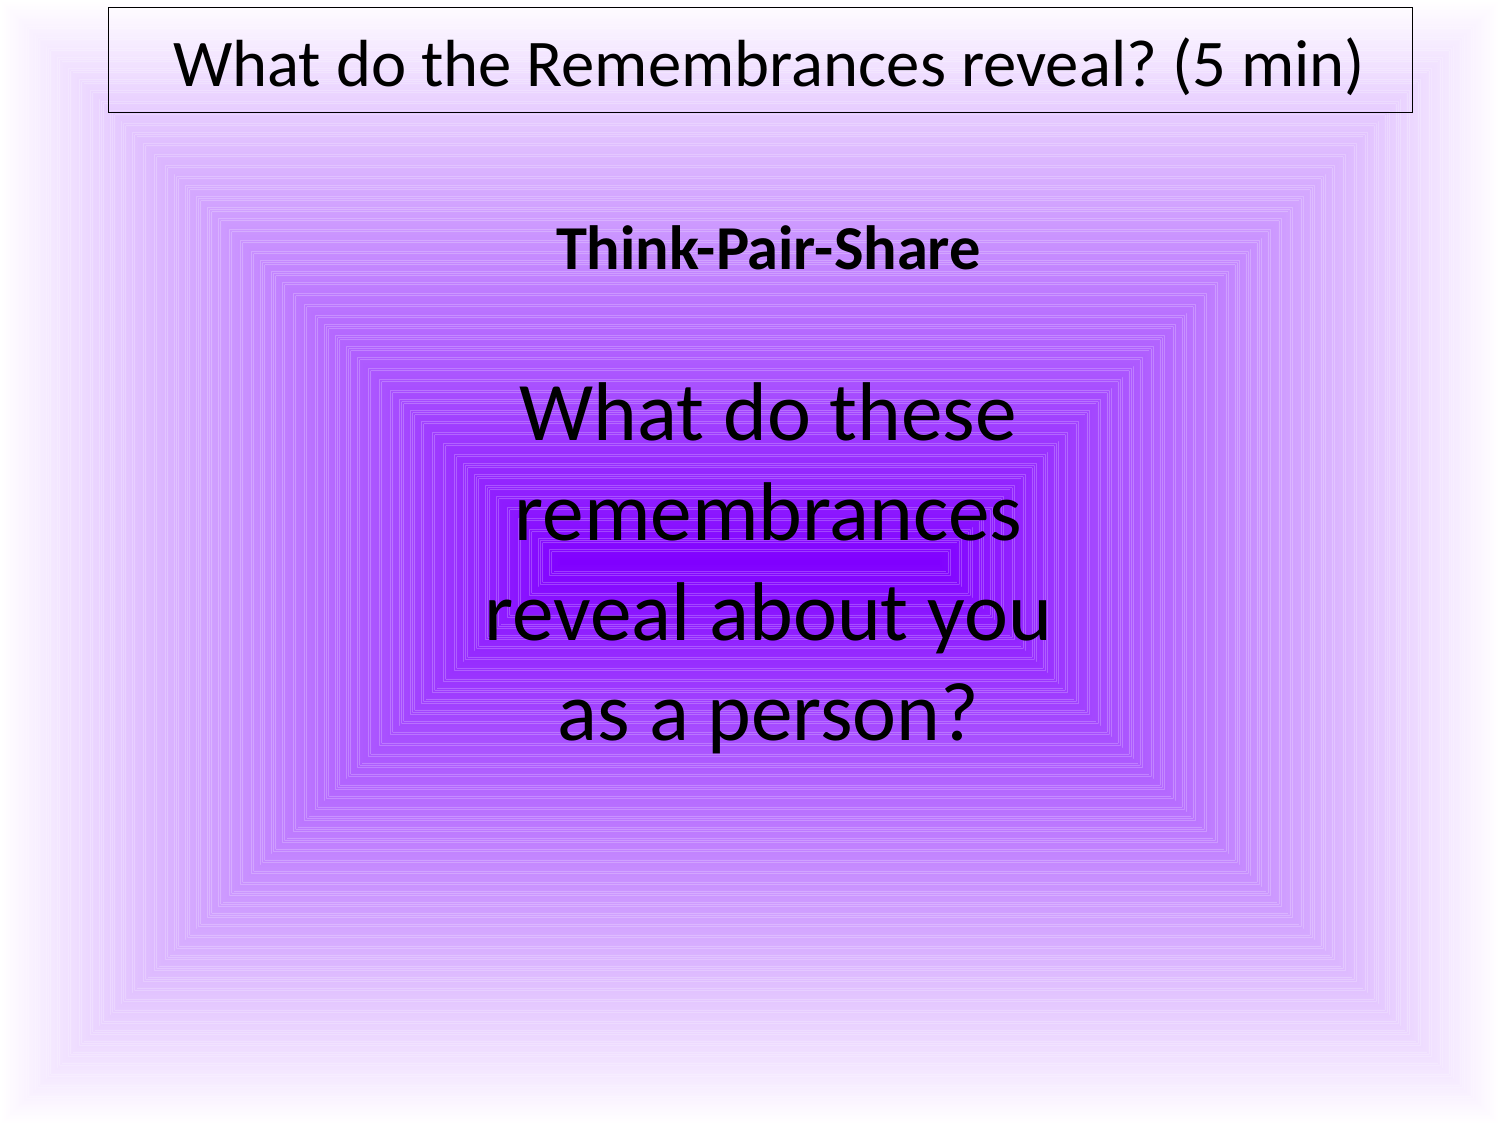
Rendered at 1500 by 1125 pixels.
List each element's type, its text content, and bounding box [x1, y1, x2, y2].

title What do the Remembrances reveal? (5 min) [108, 7, 1413, 113]
text_box Think-Pair-Share What do these remembrances reveal about you as a person? [424, 199, 1113, 765]
